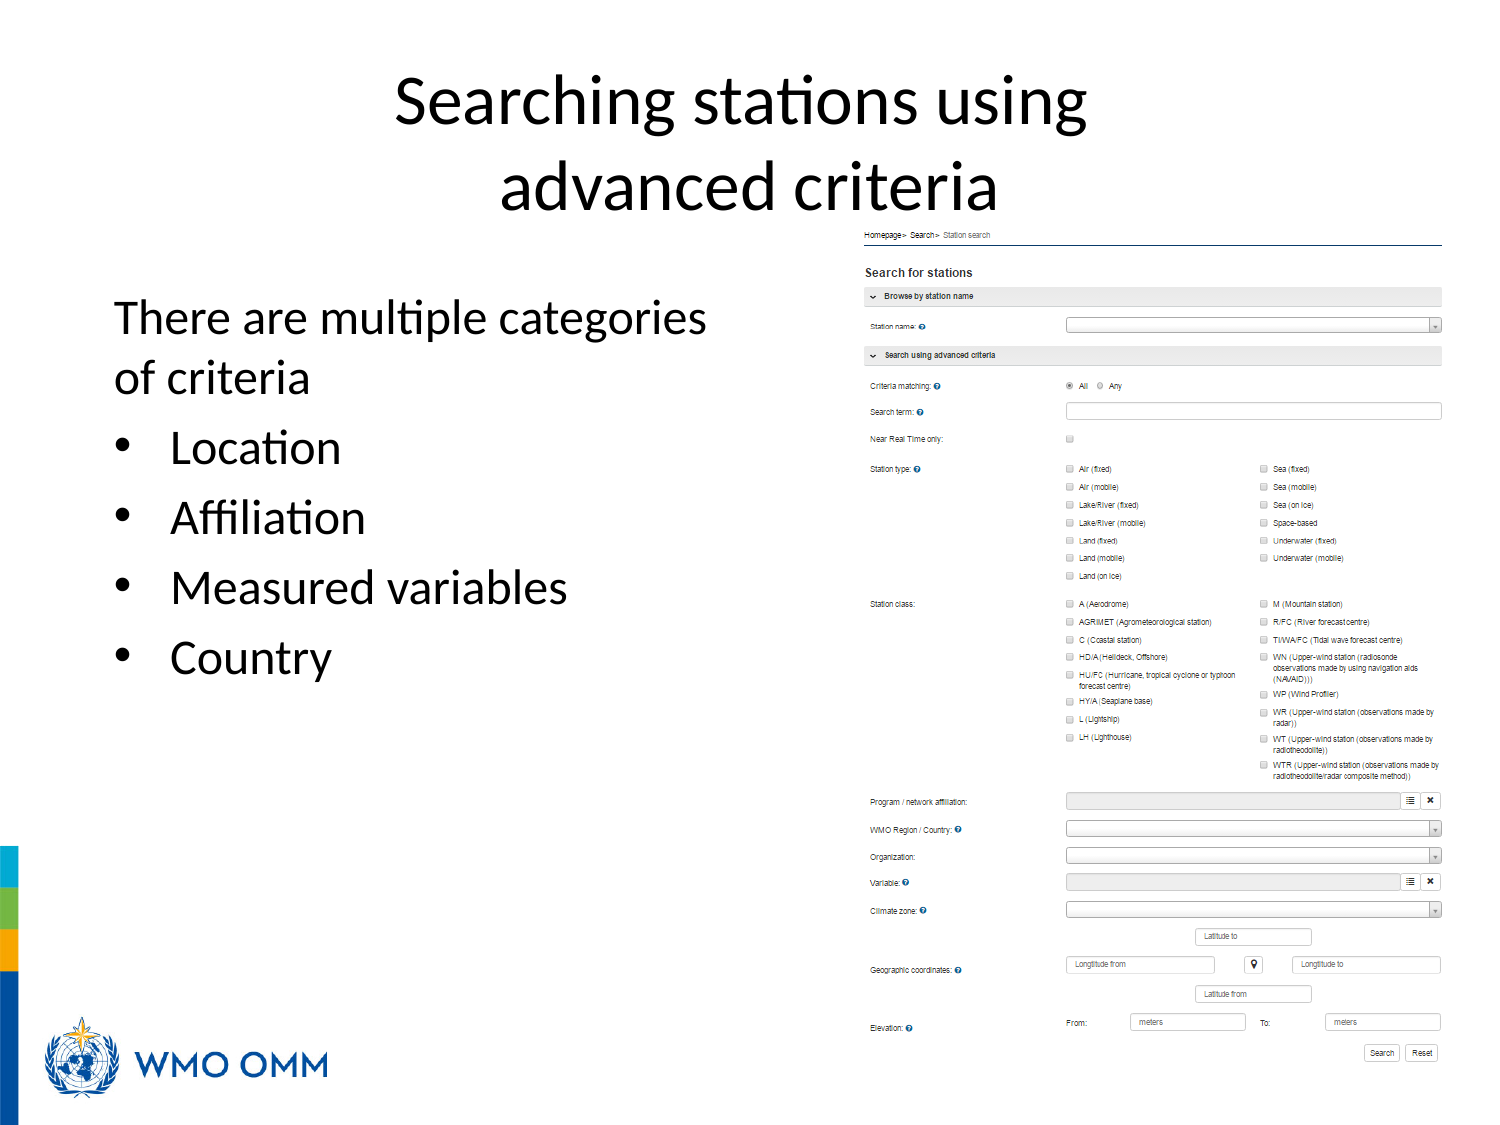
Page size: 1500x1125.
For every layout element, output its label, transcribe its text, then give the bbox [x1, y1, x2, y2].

list There are multiple categories of criteria Location Affiliation Measured variables Country [98, 276, 762, 1005]
title Searching stations using advanced criteria [75, 45, 1425, 233]
picture [852, 221, 1469, 1082]
picture [0, 844, 327, 1125]
